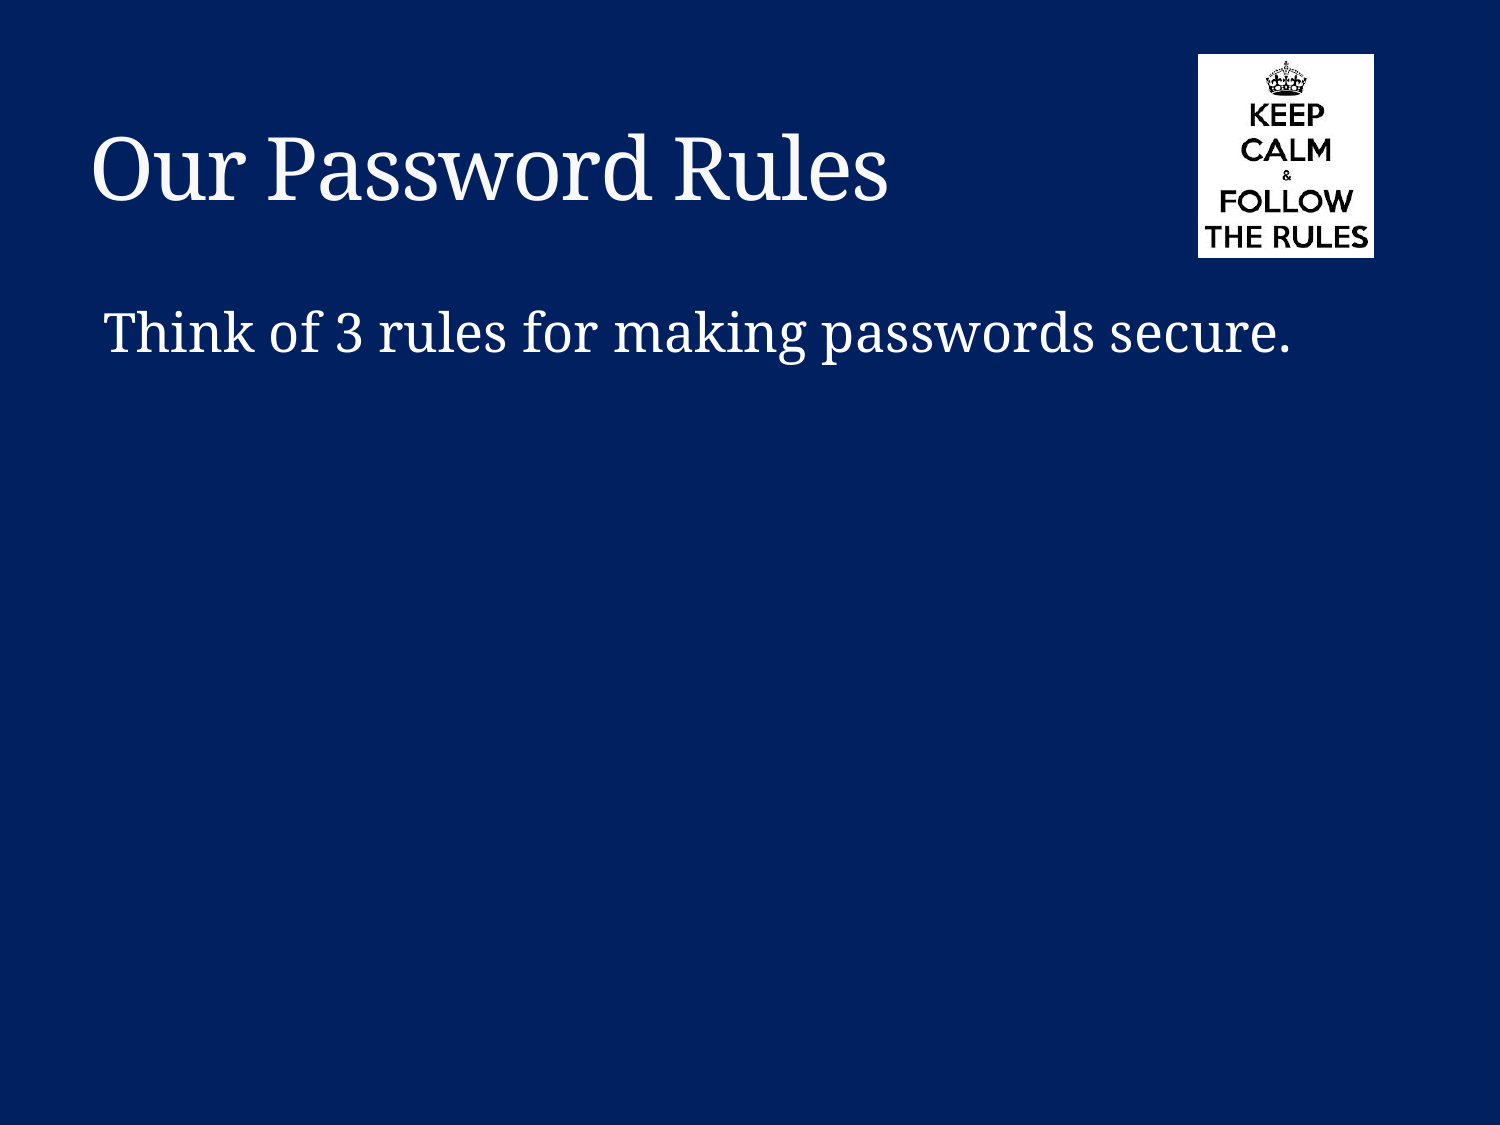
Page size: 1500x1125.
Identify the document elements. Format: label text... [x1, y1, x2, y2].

list Think of 3 rules for making passwords secure. [88, 290, 1439, 426]
title Our Password Rules [74, 24, 1425, 225]
picture [1198, 54, 1374, 258]
